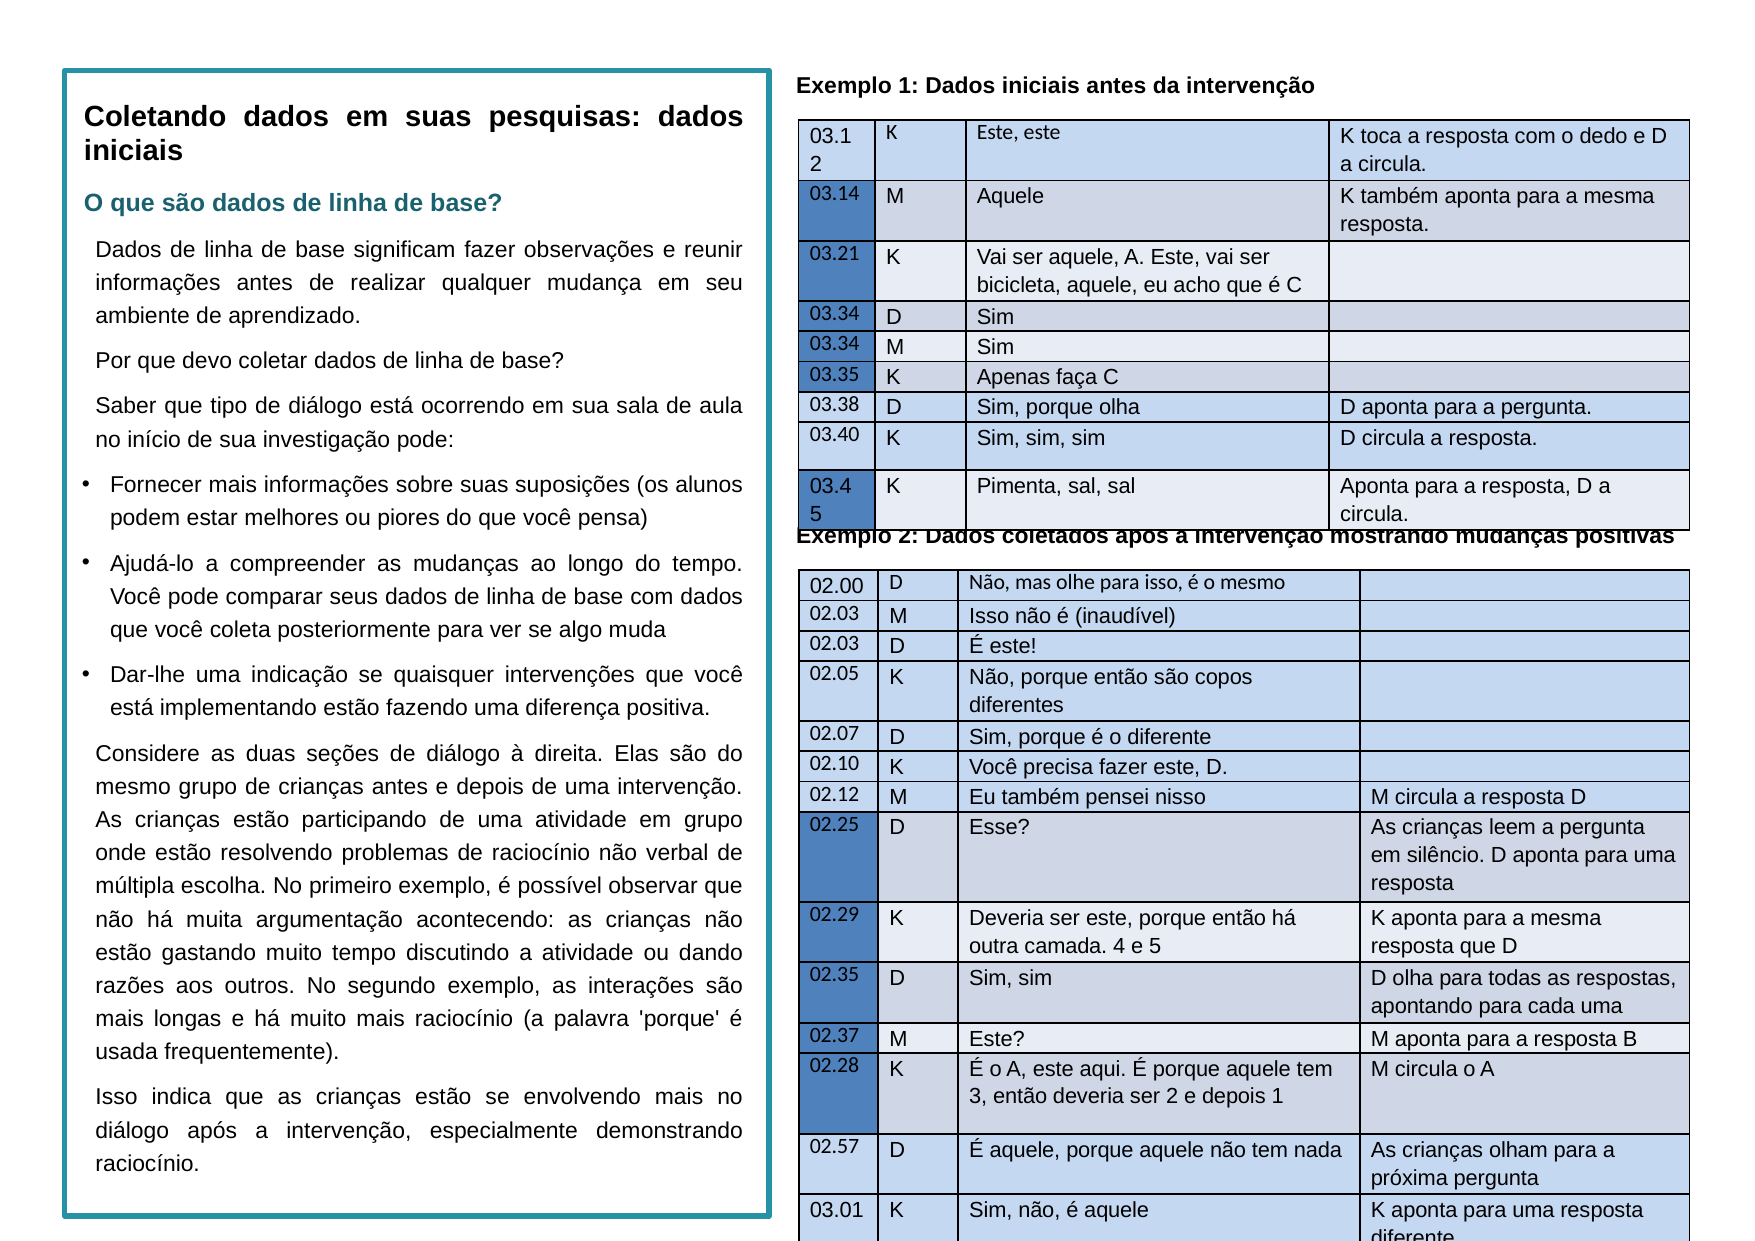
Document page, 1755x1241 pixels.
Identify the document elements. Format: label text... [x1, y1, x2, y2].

table_cell Isso não é (inaudível) [959, 601, 1359, 630]
table_cell Sim [967, 302, 1328, 330]
table_cell 02.57 [800, 1135, 877, 1193]
table_cell M circula o A [1361, 1054, 1689, 1133]
table_cell [1361, 632, 1689, 660]
table_cell 02.25 [800, 813, 877, 901]
table_cell Sim, porque olha [967, 393, 1328, 421]
table_cell 02.07 [800, 722, 877, 750]
table_cell 02.37 [800, 1024, 877, 1052]
table_cell D olha para todas as respostas, apontando para cada uma [1361, 963, 1689, 1022]
table_header Não, mas olhe para isso, é o mesmo [959, 571, 1359, 600]
table_cell 03.21 [799, 242, 874, 300]
table_cell M circula a resposta D [1361, 782, 1689, 811]
table_cell Vai ser aquele, A. Este, vai ser bicicleta, aquele, eu acho que é C [967, 242, 1328, 300]
table_cell [1361, 722, 1689, 750]
table_cell 02.12 [800, 782, 877, 811]
table_cell K [876, 242, 965, 300]
table_cell M [879, 782, 957, 811]
table_cell Aquele [967, 181, 1328, 240]
table_cell M [876, 181, 965, 240]
table_cell Eu também pensei nisso [959, 782, 1359, 811]
table_cell K [879, 1195, 957, 1241]
table_cell 02.05 [800, 662, 877, 720]
table_cell [1330, 302, 1689, 330]
table_cell 02.10 [800, 752, 877, 781]
table_cell Aponta para a resposta, D a circula. [1330, 471, 1689, 529]
table_cell K aponta para a mesma resposta que D [1361, 903, 1689, 961]
table_cell [1330, 362, 1689, 391]
table_cell 03.34 [799, 332, 874, 361]
table_cell 02.28 [800, 1054, 877, 1133]
table_header K toca a resposta com o dedo e D a circula. [1330, 121, 1689, 180]
table_cell Sim, sim [959, 963, 1359, 1022]
table_cell D [879, 963, 957, 1022]
table_cell Pimenta, sal, sal [967, 471, 1328, 529]
table_cell K [876, 471, 965, 529]
table_header 02.00 [800, 571, 877, 600]
table_cell [1330, 242, 1689, 300]
table_cell D circula a resposta. [1330, 423, 1689, 469]
table_cell Não, porque então são copos diferentes [959, 662, 1359, 720]
table_cell [1361, 752, 1689, 781]
table_cell 03.45 [799, 471, 874, 529]
table_cell K [879, 903, 957, 961]
table_cell [1330, 332, 1689, 361]
table_cell As crianças olham para a próxima pergunta [1361, 1135, 1689, 1193]
table_cell Esse? [959, 813, 1359, 901]
table_header D [879, 571, 957, 600]
table_cell [1361, 601, 1689, 630]
table_cell 02.03 [800, 601, 877, 630]
table_cell K também aponta para a mesma resposta. [1330, 181, 1689, 240]
table_cell M [879, 1024, 957, 1052]
table_cell D aponta para a pergunta. [1330, 393, 1689, 421]
table_cell É este! [959, 632, 1359, 660]
table_cell 03.14 [799, 181, 874, 240]
table_cell Deveria ser este, porque então há outra camada. 4 e 5 [959, 903, 1359, 961]
text_box Exemplo 1: Dados iniciais antes da intervenção [794, 70, 1391, 98]
table_cell É o A, este aqui. É porque aquele tem 3, então deveria ser 2 e depois 1 [959, 1054, 1359, 1133]
table_cell K [879, 1054, 957, 1133]
table_cell K [879, 752, 957, 781]
table_cell 03.38 [799, 393, 874, 421]
text_box Coletando dados em suas pesquisas: dados iniciais O que são dados de linha de base? Dados de linha de base significam fazer observações e reunir informações antes de realizar qualquer mudança em seu ambiente de aprendizado. Por que devo coletar dados de linha de base? Saber que tipo de diálogo está ocorrendo em sua sala de aula no início de sua investigação pode: Fornecer mais informações sobre suas suposições (os alunos podem estar melhores ou piores do que você pensa) Ajudá-lo a compreender as mudanças ao longo do tempo. Você pode comparar seus dados de linha de base com dados que você coleta posteriormente para ver se algo muda Dar-lhe uma indicação se quaisquer intervenções que você está implementando estão fazendo uma diferença positiva. Considere as duas seções de diálogo à direita. Elas são do mesmo grupo de crianças antes e depois de uma intervenção. As crianças estão participando de uma atividade em grupo onde estão resolvendo problemas de raciocínio não verbal de múltipla escolha. No primeiro exemplo, é possível observar que não há muita argumentação acontecendo: as crianças não estão gastando muito tempo discutindo a atividade ou dando razões aos outros. No segundo exemplo, as interações são mais longas e há muito mais raciocínio (a palavra 'porque' é usada frequentemente). Isso indica que as crianças estão se envolvendo mais no diálogo após a intervenção, especialmente demonstrando raciocínio. [81, 96, 745, 1177]
table_header K [876, 121, 965, 180]
table_cell D [879, 632, 957, 660]
table_cell D [876, 393, 965, 421]
table_cell D [876, 302, 965, 330]
table_cell Sim, sim, sim [967, 423, 1328, 469]
table_cell As crianças leem a pergunta em silêncio. D aponta para uma resposta [1361, 813, 1689, 901]
table_cell K aponta para uma resposta diferente [1361, 1195, 1689, 1241]
table_cell 03.35 [799, 362, 874, 391]
table_cell M [876, 332, 965, 361]
table_header 03.12 [799, 121, 874, 180]
table_cell Sim [967, 332, 1328, 361]
table_cell D [879, 1135, 957, 1193]
table_cell M aponta para a resposta B [1361, 1024, 1689, 1052]
table_cell 03.34 [799, 302, 874, 330]
table_cell [1361, 662, 1689, 720]
table_cell M [879, 601, 957, 630]
table_cell Sim, porque é o diferente [959, 722, 1359, 750]
table_cell D [879, 722, 957, 750]
table_cell Apenas faça C [967, 362, 1328, 391]
table_cell 03.01 [800, 1195, 877, 1241]
table_cell 02.29 [800, 903, 877, 961]
table_cell Este? [959, 1024, 1359, 1052]
table_cell É aquele, porque aquele não tem nada [959, 1135, 1359, 1193]
table_cell 03.40 [799, 423, 874, 469]
table_cell K [876, 423, 965, 469]
table_cell Você precisa fazer este, D. [959, 752, 1359, 781]
table_header [1361, 571, 1689, 600]
text_box Exemplo 2: Dados coletados após a intervenção mostrando mudanças positivas [794, 520, 1685, 548]
table_cell 02.35 [800, 963, 877, 1022]
text_box [64, 70, 770, 1216]
table_cell K [876, 362, 965, 391]
table_cell D [879, 813, 957, 901]
table_cell K [879, 662, 957, 720]
table_cell Sim, não, é aquele [959, 1195, 1359, 1241]
table_cell 02.03 [800, 632, 877, 660]
table_header Este, este [967, 121, 1328, 180]
